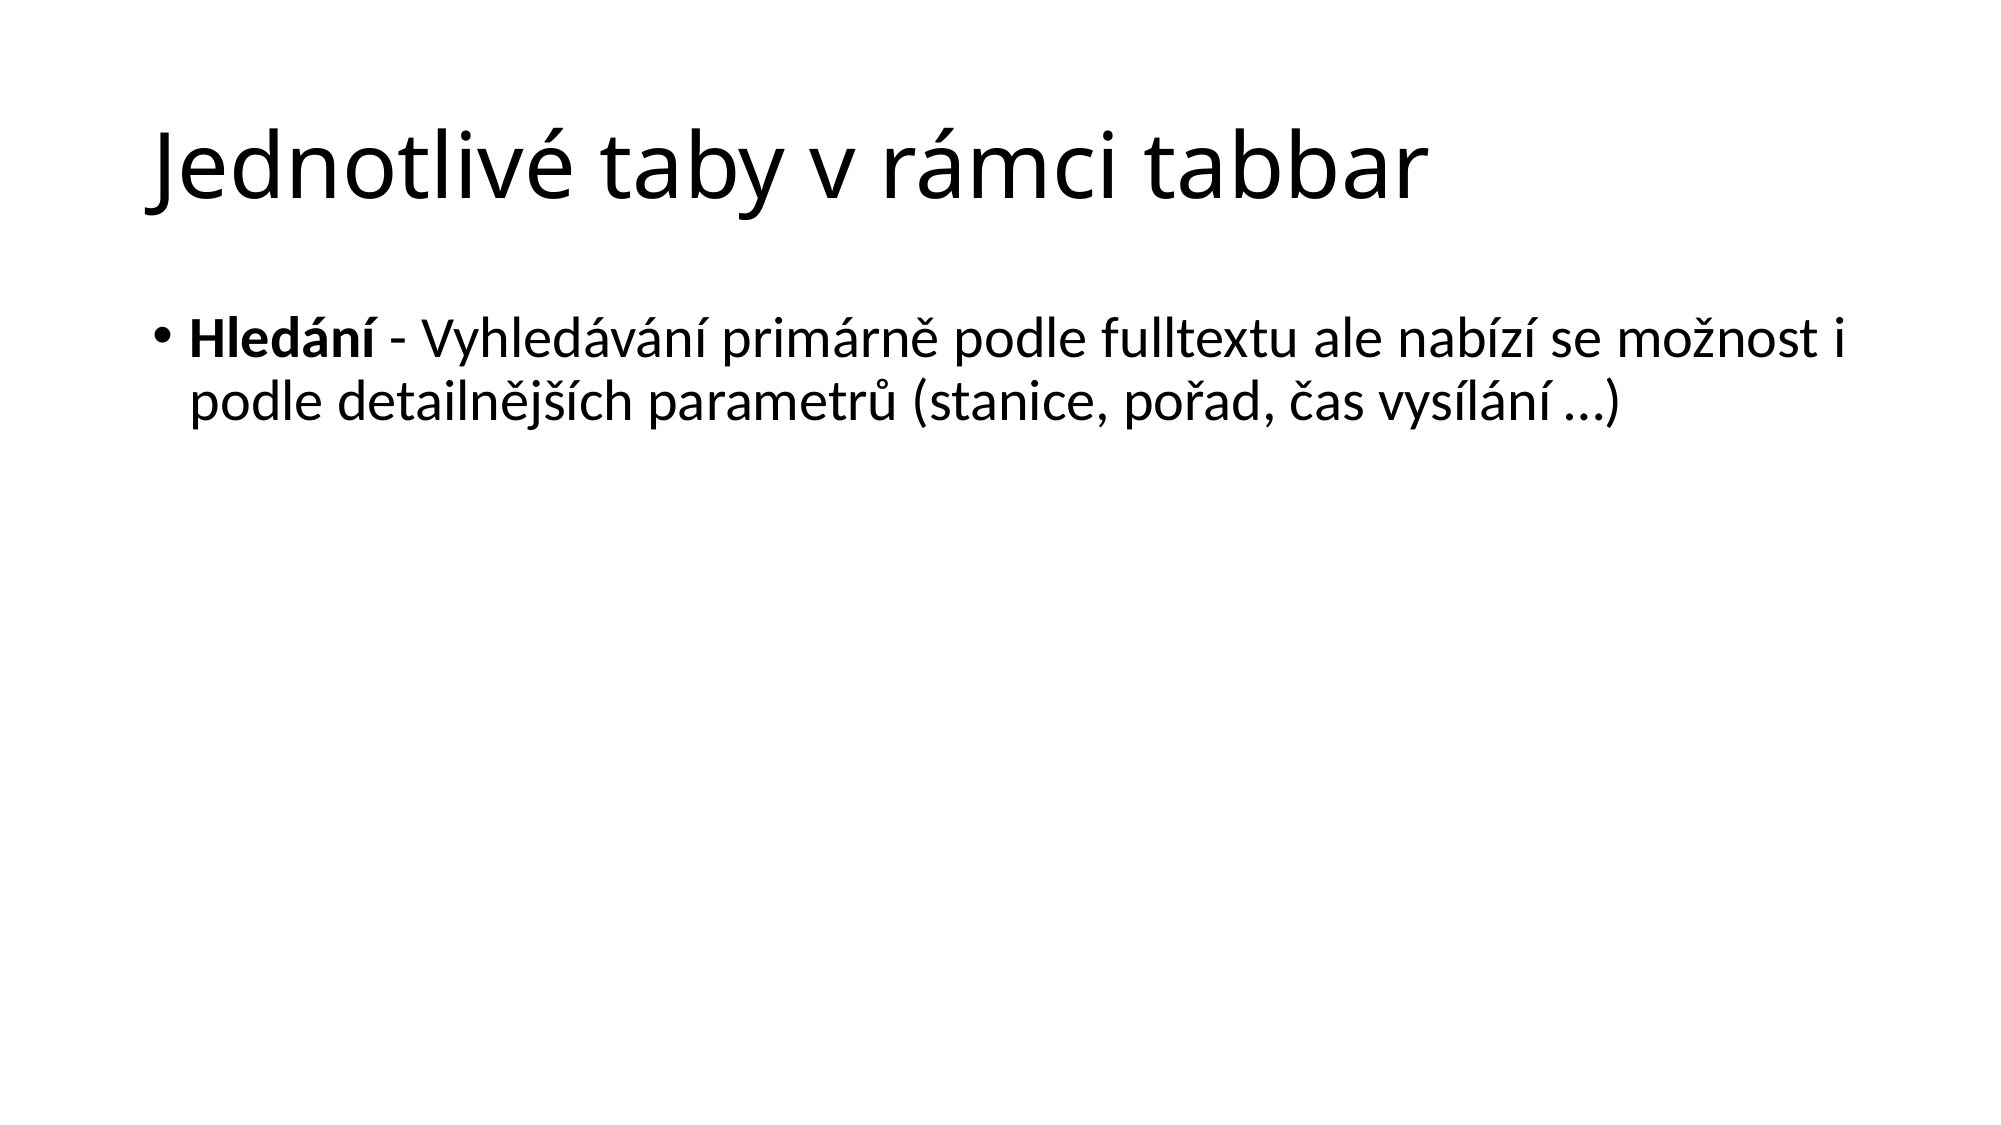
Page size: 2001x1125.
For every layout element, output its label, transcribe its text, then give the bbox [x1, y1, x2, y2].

title Jednotlivé taby v rámci tabbar [137, 59, 1863, 278]
list Hledání - Vyhledávání primárně podle fulltextu ale nabízí se možnost i podle detailnějších parametrů (stanice, pořad, čas vysílání …) [137, 299, 1863, 1014]
